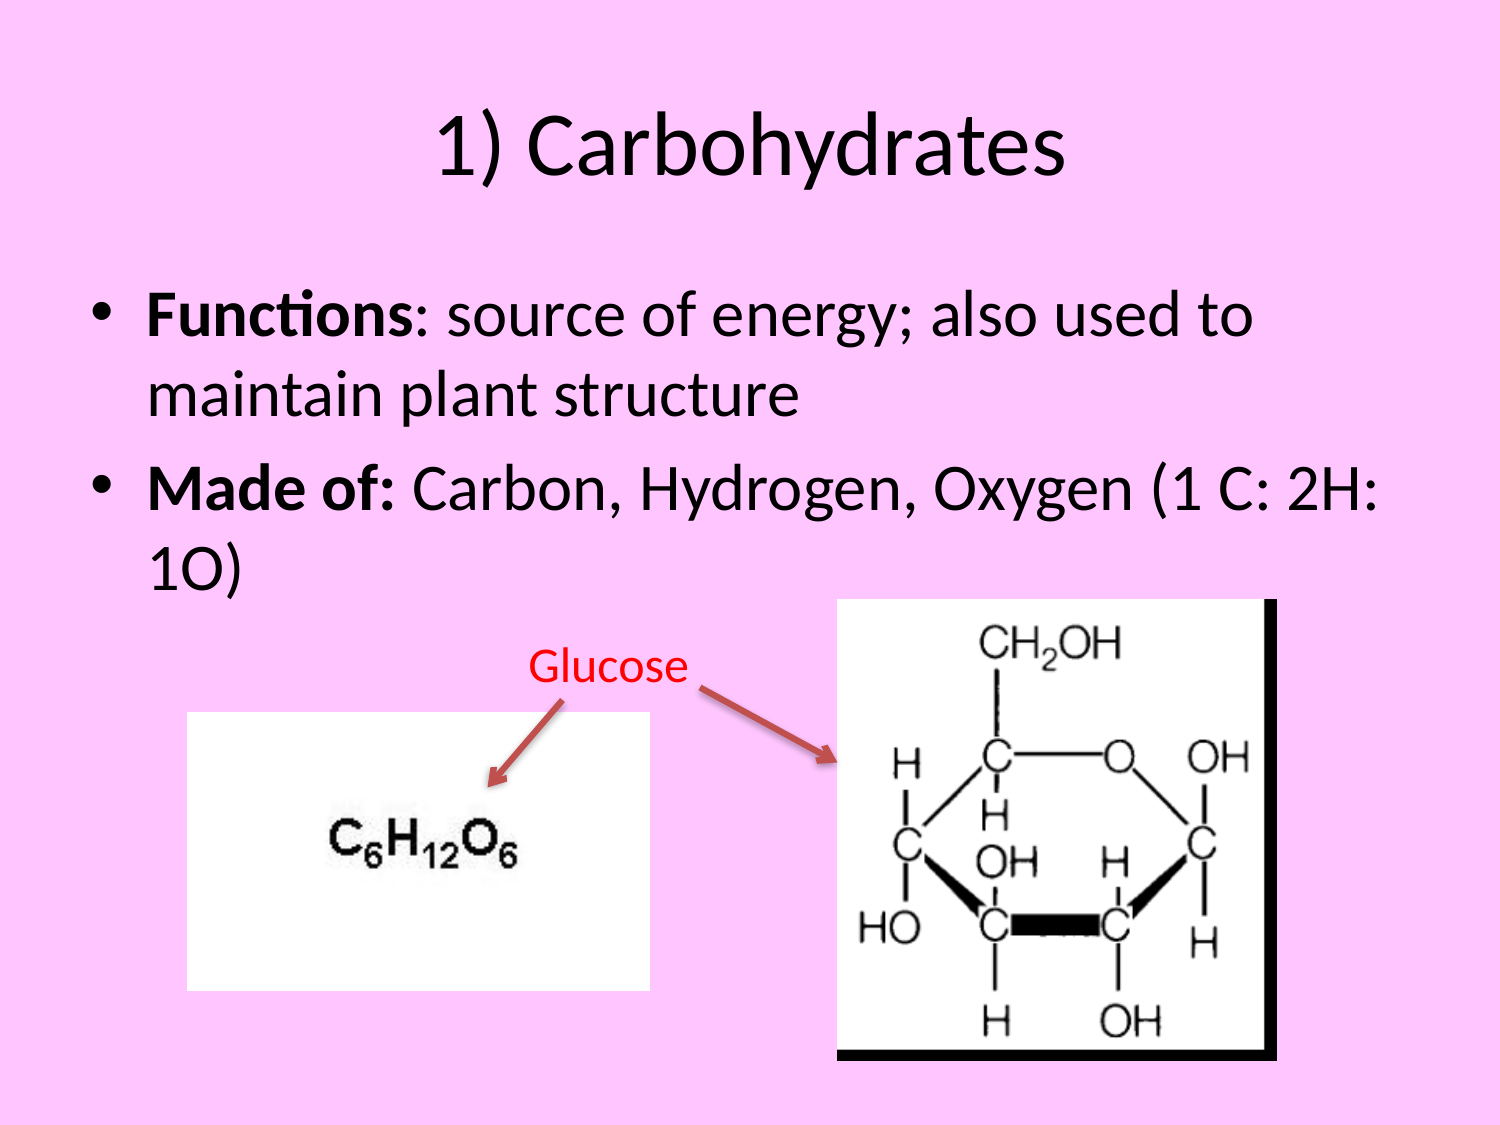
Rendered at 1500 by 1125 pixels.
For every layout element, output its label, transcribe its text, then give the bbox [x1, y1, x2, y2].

picture [837, 599, 1277, 1062]
title 1) Carbohydrates [74, 44, 1426, 233]
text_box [480, 705, 569, 782]
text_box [699, 687, 838, 763]
picture [187, 712, 651, 991]
list Functions: source of energy; also used to maintain plant structure Made of: Carbon, Hydrogen, Oxygen (1 C: 2H: 1O) [74, 262, 1426, 1006]
text_box Glucose [513, 624, 704, 700]
